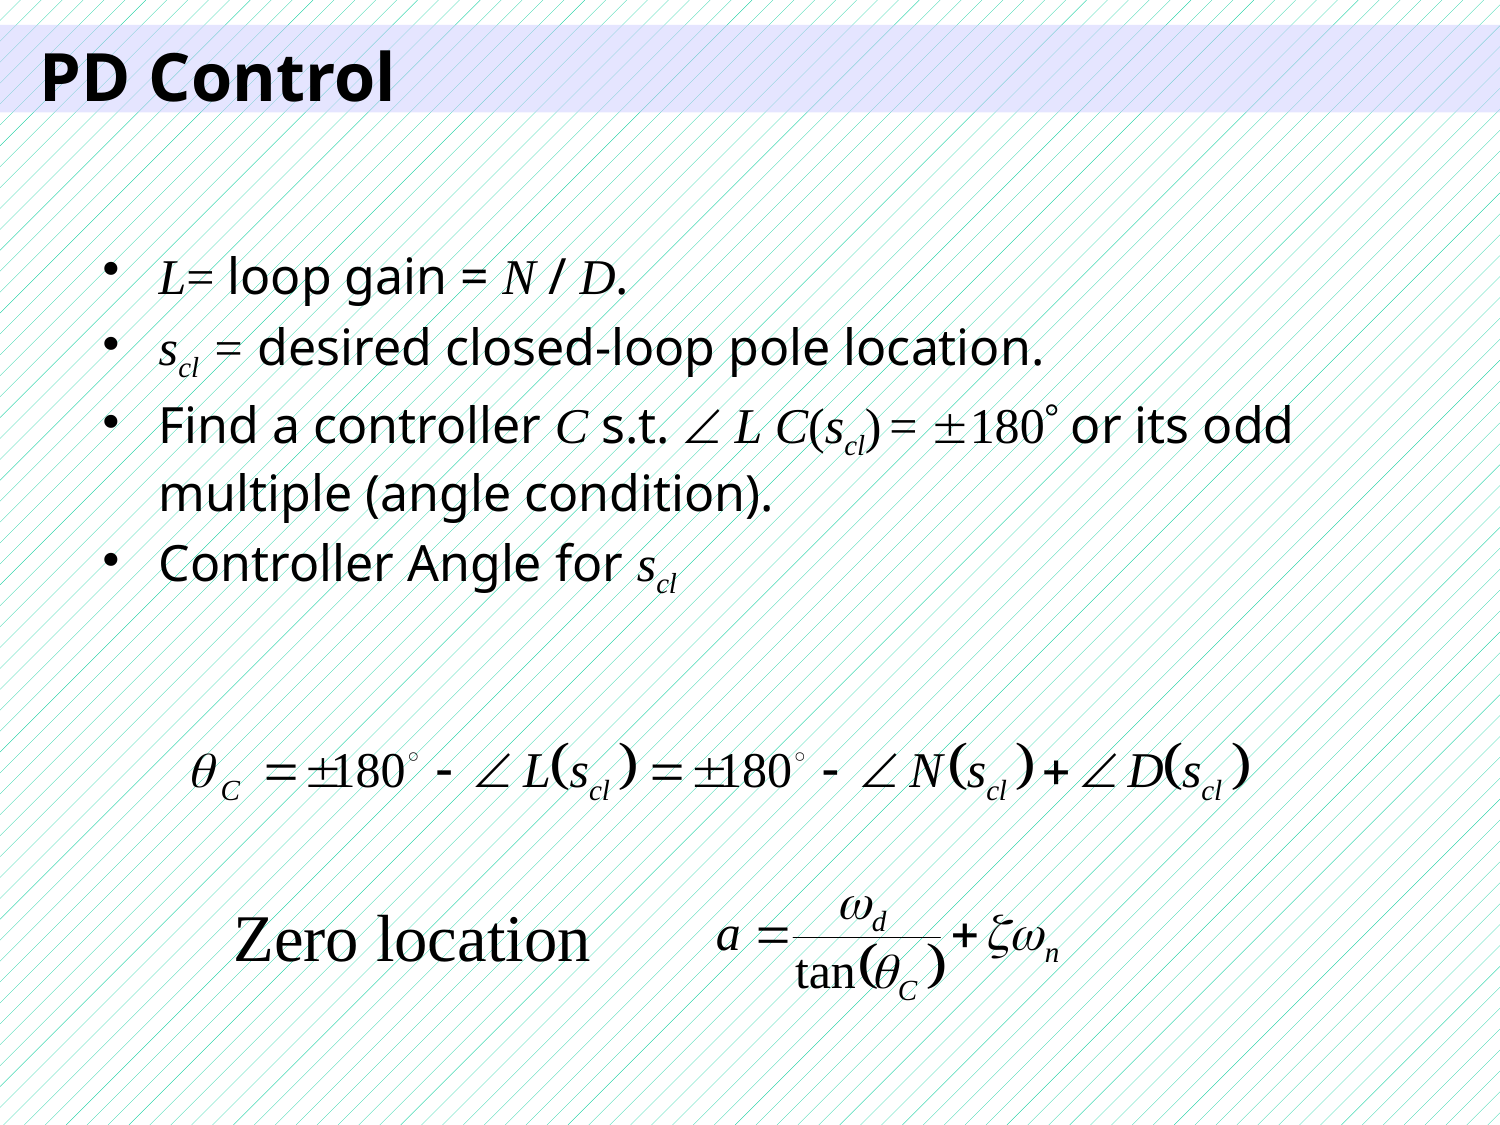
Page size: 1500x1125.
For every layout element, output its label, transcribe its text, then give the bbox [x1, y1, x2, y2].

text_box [712, 874, 1065, 1007]
list L= loop gain = N / D. scl = desired closed-loop pole location. Find a controller C s.t.  L C(scl) = 180 or its odd multiple (angle condition). Controller Angle for scl [87, 237, 1438, 528]
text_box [187, 737, 1251, 807]
title PD Control [24, 24, 1476, 126]
list L= loop gain = N / D. scl = desired closed-loop pole location. Find a controller C s.t.  L C(scl) = 180 or its odd multiple (angle condition). Controller Angle for scl [87, 529, 1438, 713]
text_box Zero location [200, 887, 625, 983]
